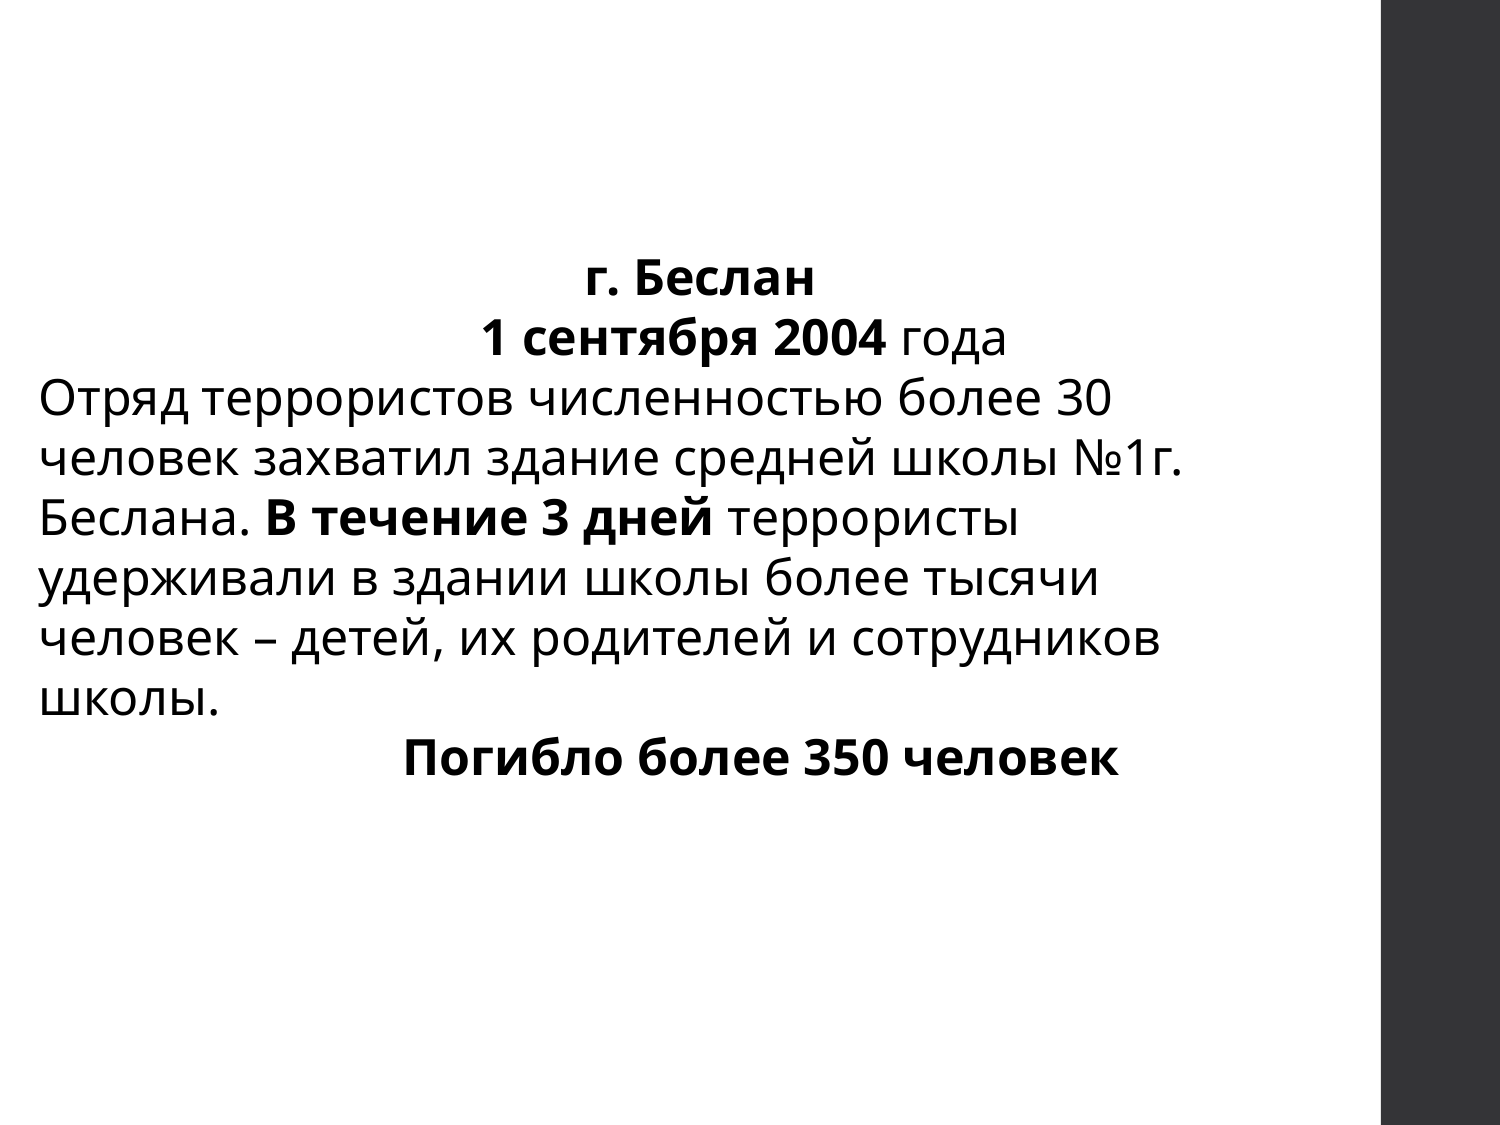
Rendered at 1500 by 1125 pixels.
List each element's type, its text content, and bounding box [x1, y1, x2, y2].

text_box г. Беслан 1 сентября 2004 года Отряд террористов численностью более 30 человек захватил здание средней школы №1г. Беслана. В течение 3 дней террористы удерживали в здании школы более тысячи человек – детей, их родителей и сотрудников школы. Погибло более 350 человек [23, 238, 1311, 678]
